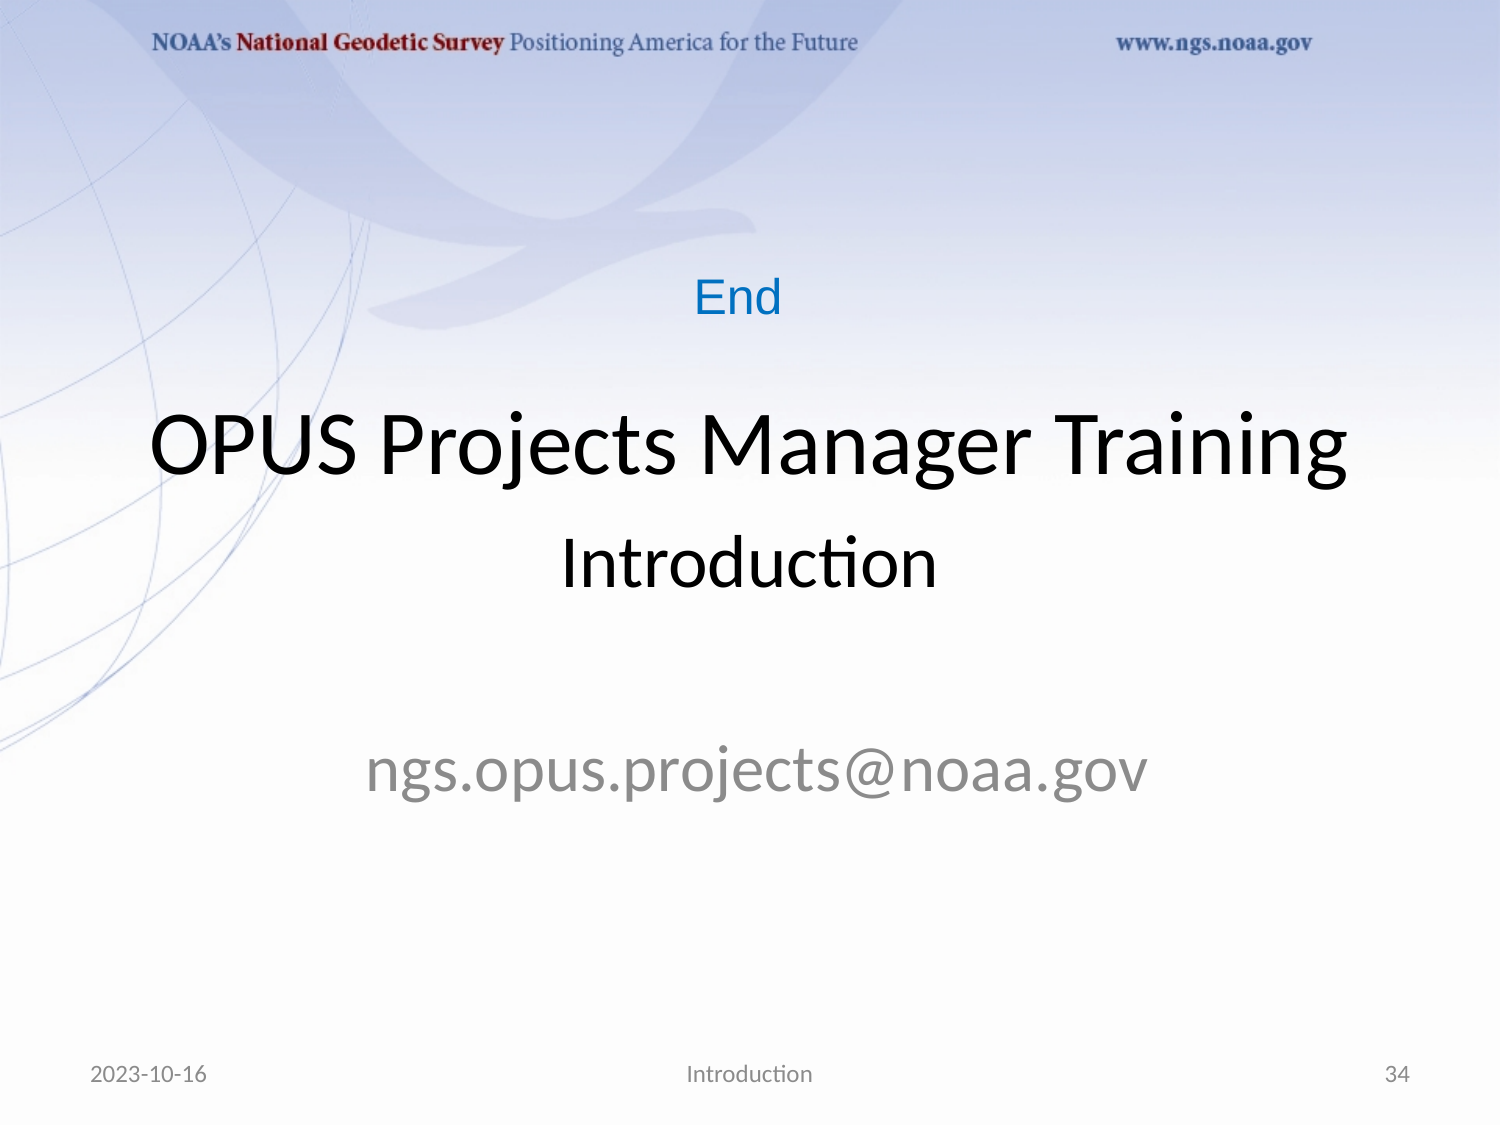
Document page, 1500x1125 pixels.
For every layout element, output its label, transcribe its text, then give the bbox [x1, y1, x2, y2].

picture [0, 0, 1500, 1125]
text_box Introduction [112, 495, 1388, 621]
slide_number 34 [1074, 1042, 1425, 1103]
subtitle ngs.opus.projects@noaa.gov [224, 637, 1276, 926]
text_box End [678, 257, 822, 332]
title OPUS Projects Manager Training [112, 374, 1388, 495]
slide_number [75, 1042, 425, 1103]
footer Introduction [512, 1042, 988, 1103]
